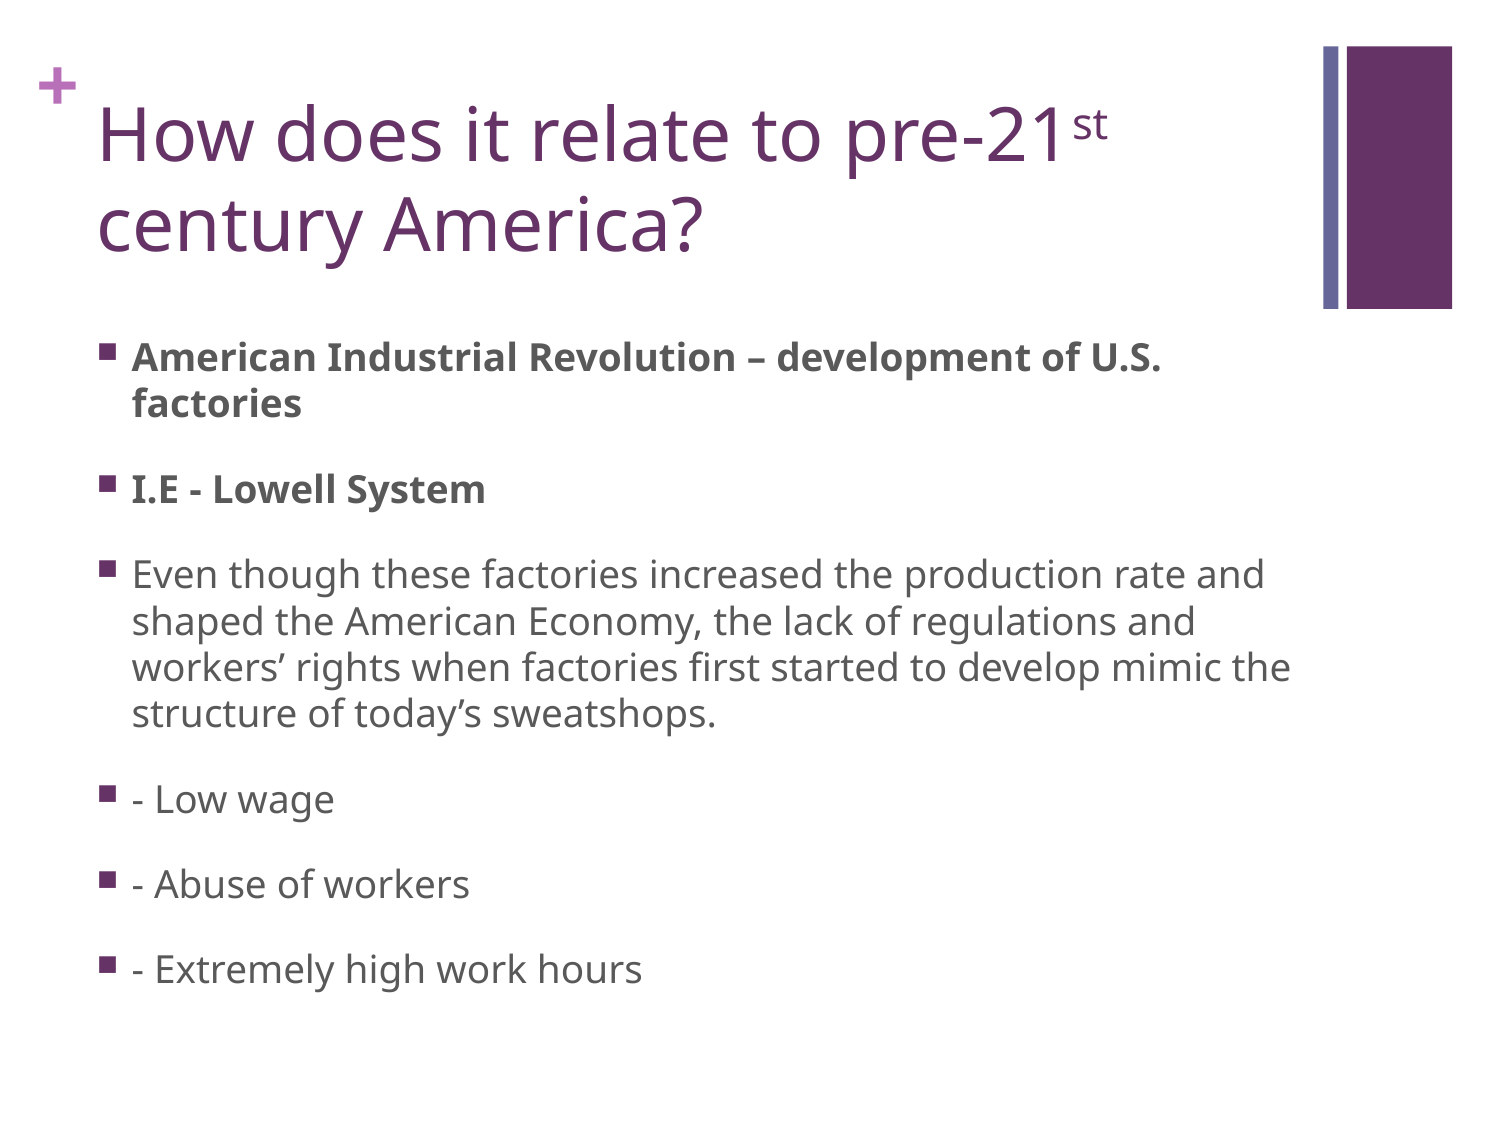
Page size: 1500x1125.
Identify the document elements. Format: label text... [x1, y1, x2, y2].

list American Industrial Revolution – development of U.S. factories I.E - Lowell System Even though these factories increased the production rate and shaped the American Economy, the lack of regulations and workers’ rights when factories first started to develop mimic the structure of today’s sweatshops. - Low wage - Abuse of workers - Extremely high work hours [81, 324, 1322, 1005]
title How does it relate to pre-21st century America? [81, 79, 1322, 263]
